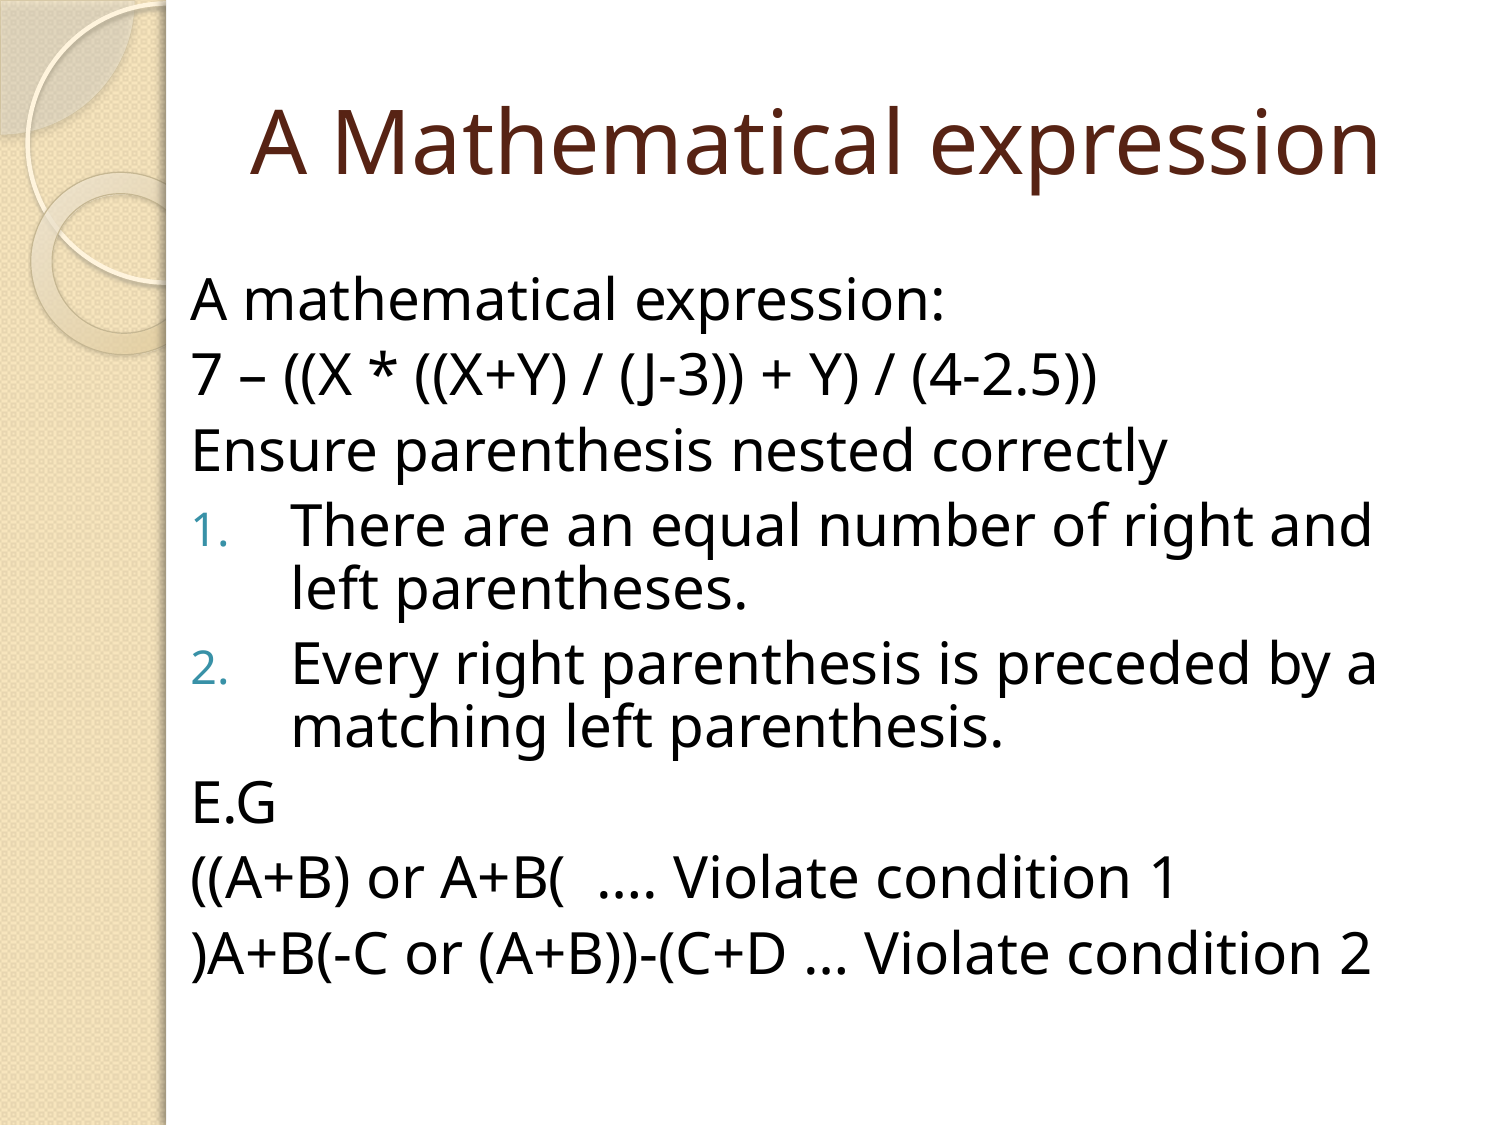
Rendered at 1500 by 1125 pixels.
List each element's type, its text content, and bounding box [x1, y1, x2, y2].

title A Mathematical expression [235, 45, 1466, 233]
list A mathematical expression: 7 – ((X * ((X+Y) / (J-3)) + Y) / (4-2.5)) Ensure parenthesis nested correctly There are an equal number of right and left parentheses. Every right parenthesis is preceded by a matching left parenthesis. E.G ((A+B) or A+B( …. Violate condition 1 )A+B(-C or (A+B))-(C+D … Violate condition 2 [175, 262, 1477, 1075]
